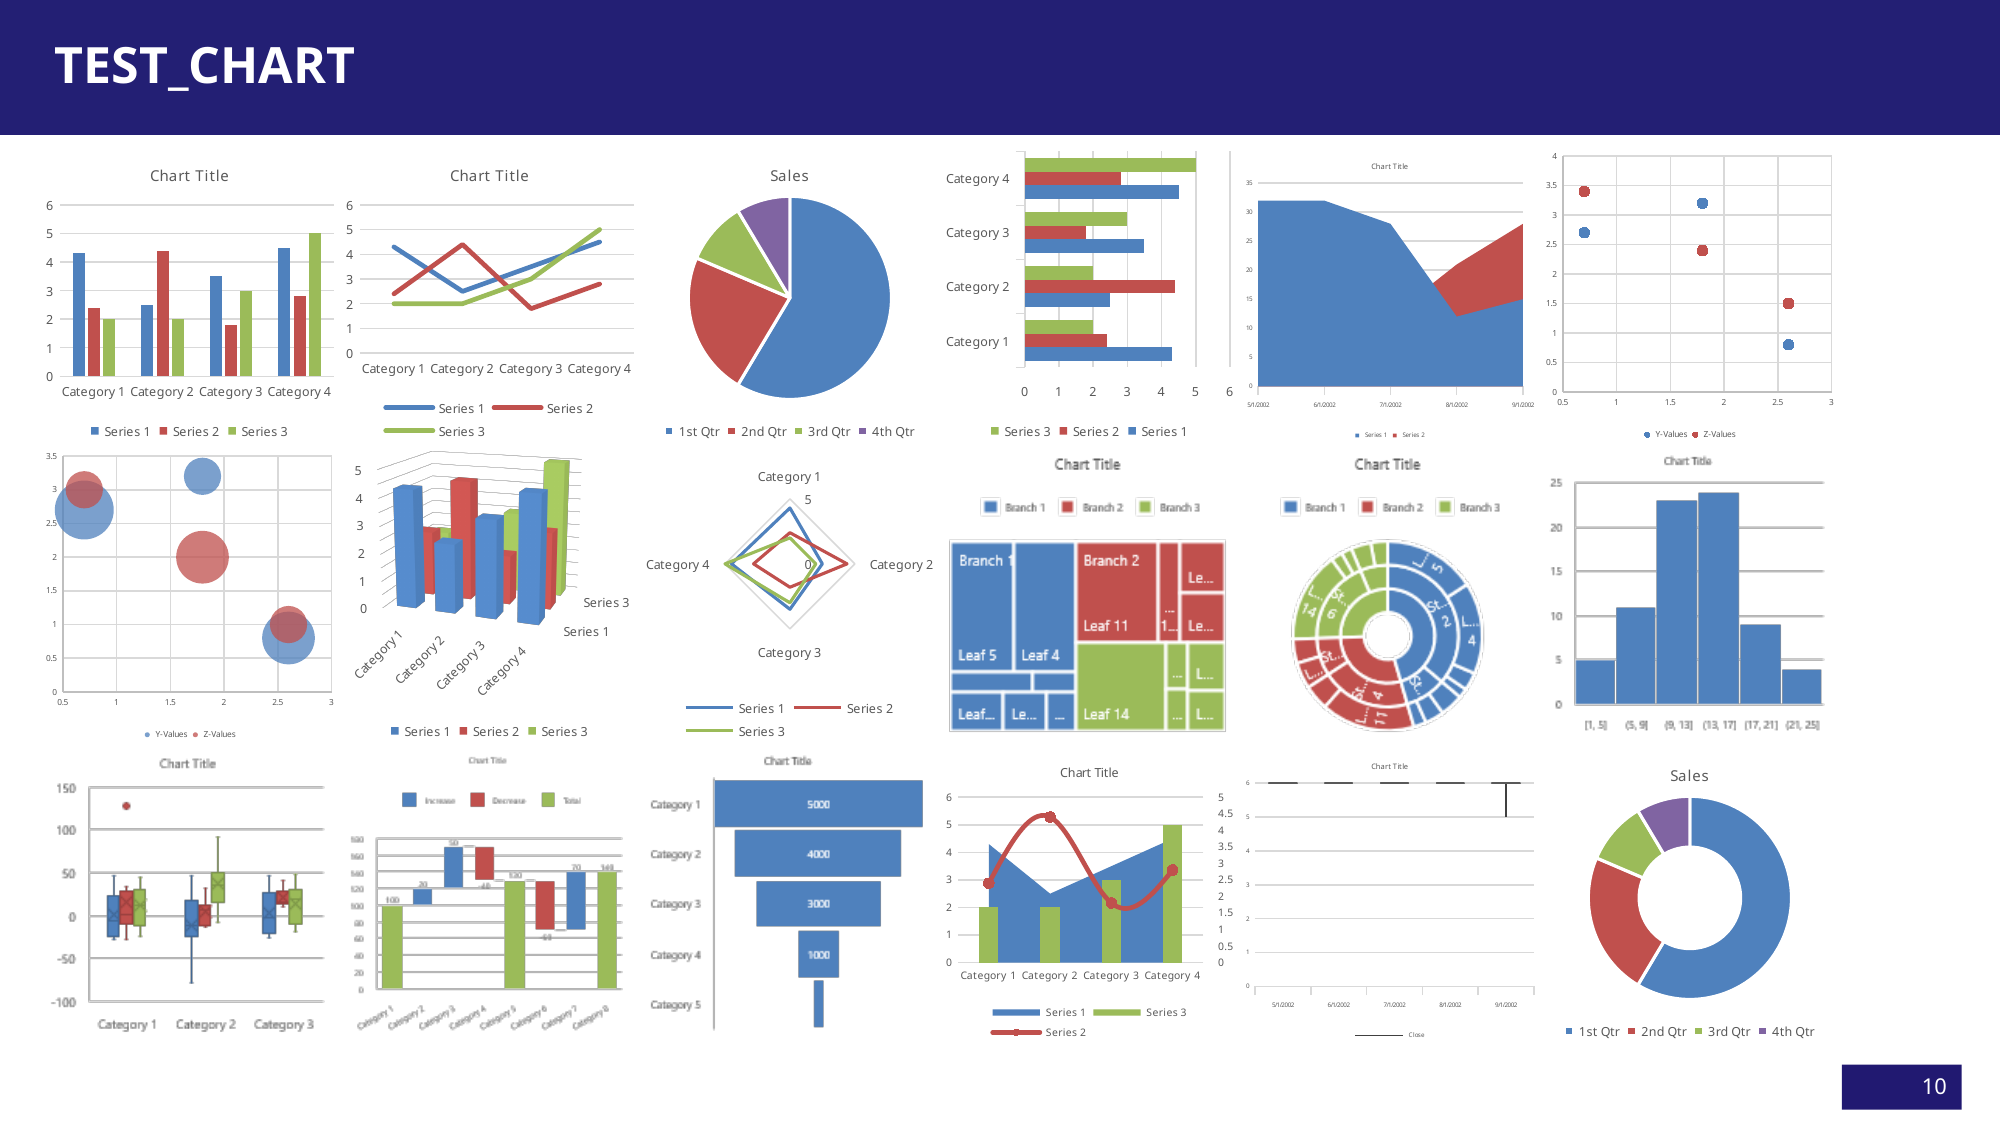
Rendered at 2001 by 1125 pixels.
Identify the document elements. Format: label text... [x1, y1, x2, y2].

picture [940, 446, 1840, 745]
title test_chart [39, 15, 1960, 120]
chart [39, 145, 1840, 1046]
picture [39, 746, 939, 1046]
